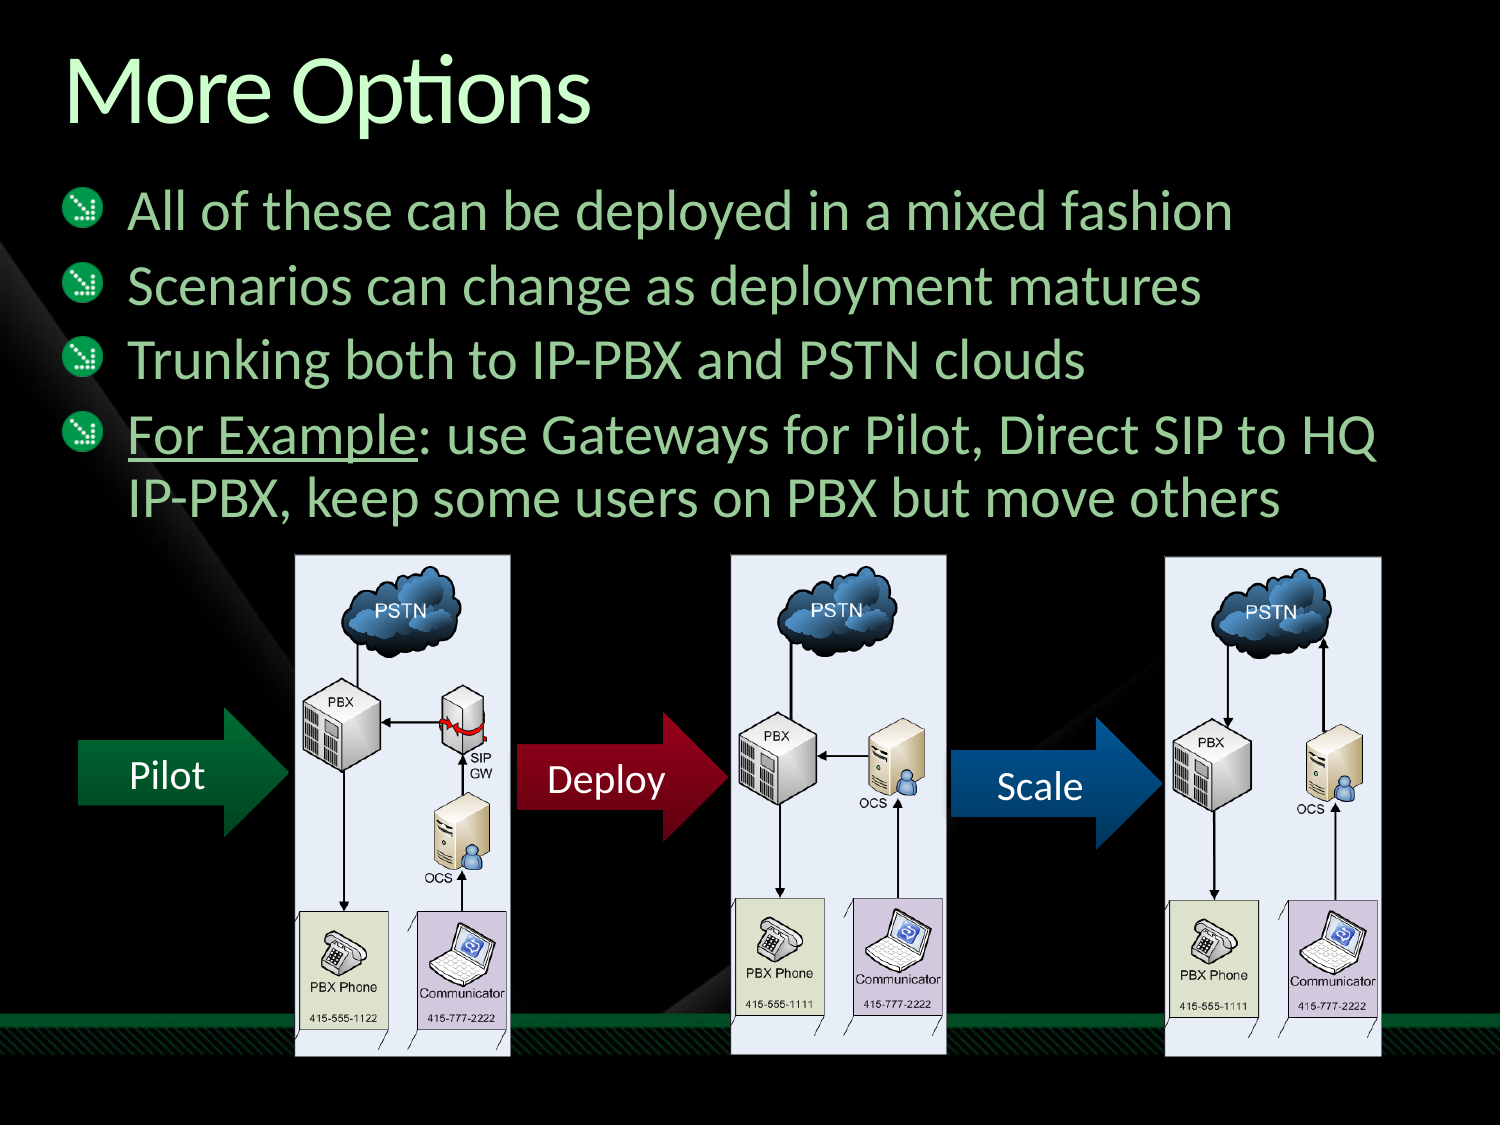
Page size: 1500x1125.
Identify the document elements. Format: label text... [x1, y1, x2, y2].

text_box Deploy [517, 712, 724, 843]
text_box Pilot [78, 707, 288, 838]
picture [0, 0, 1500, 1125]
list All of these can be deployed in a mixed fashion Scenarios can change as deployment matures Trunking both to IP-PBX and PSTN clouds For Example: use Gateways for Pilot, Direct SIP to HQ IP-PBX, keep some users on PBX but move others [62, 180, 1438, 541]
title More Options [62, 37, 1438, 147]
text_box Scale [952, 717, 1158, 850]
